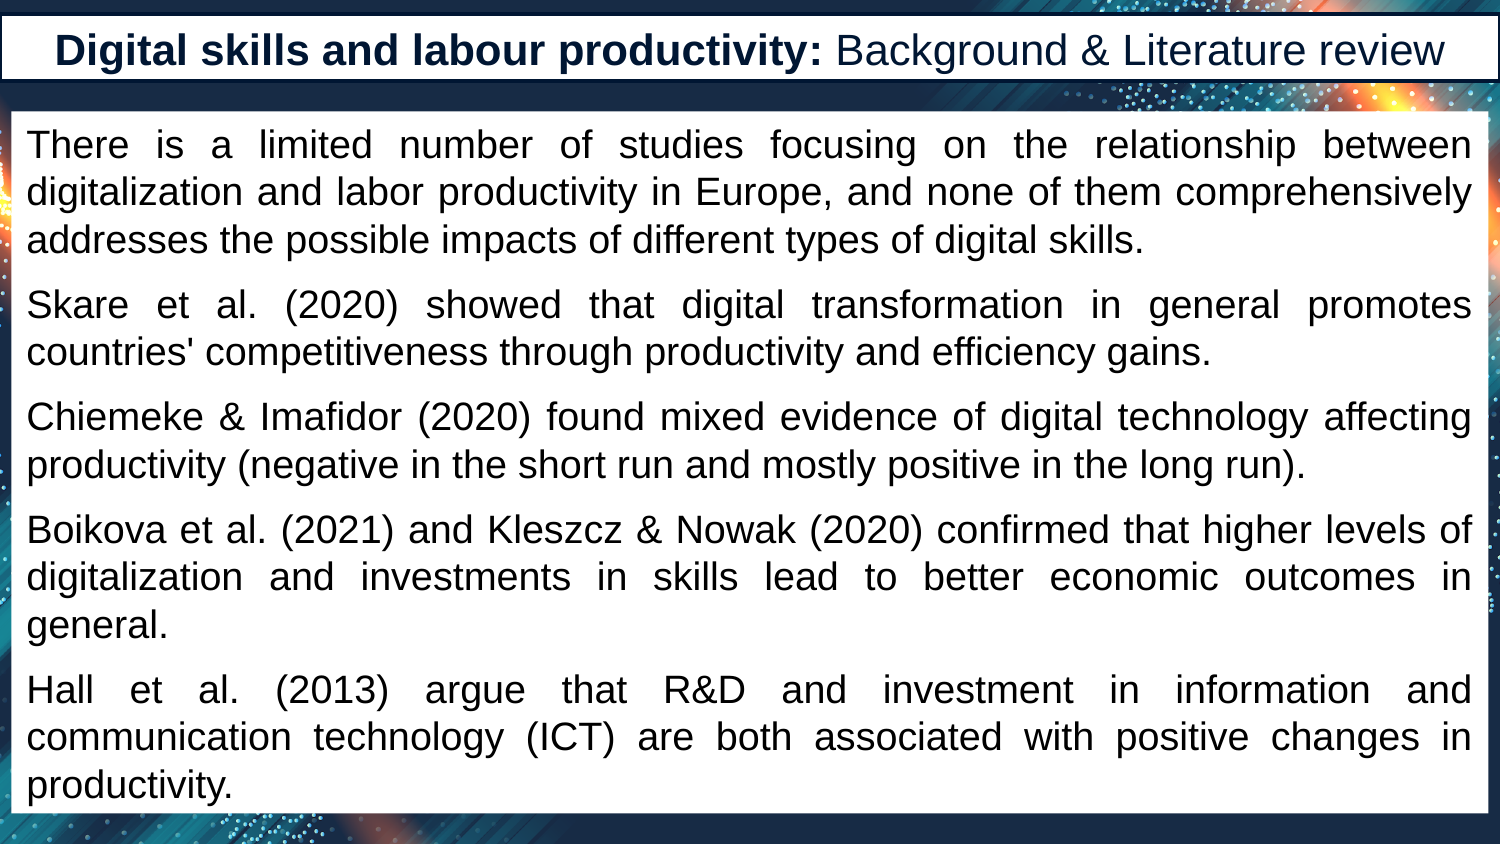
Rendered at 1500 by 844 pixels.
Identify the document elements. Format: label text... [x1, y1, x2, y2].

text_box Digital skills and labour productivity: Background & Literature review [0, 12, 1500, 83]
text_box There is a limited number of studies focusing on the relationship between digitalization and labor productivity in Europe, and none of them comprehensively addresses the possible impacts of different types of digital skills. Skare et al. (2020) showed that digital transformation in general promotes countries' competitiveness through productivity and efficiency gains. Chiemeke & Imafidor (2020) found mixed evidence of digital technology affecting productivity (negative in the short run and mostly positive in the long run). Boikova et al. (2021) and Kleszcz & Nowak (2020) confirmed that higher levels of digitalization and investments in skills lead to better economic outcomes in general. Hall et al. (2013) argue that R&D and investment in information and communication technology (ICT) are both associated with positive changes in productivity. [11, 111, 1489, 814]
